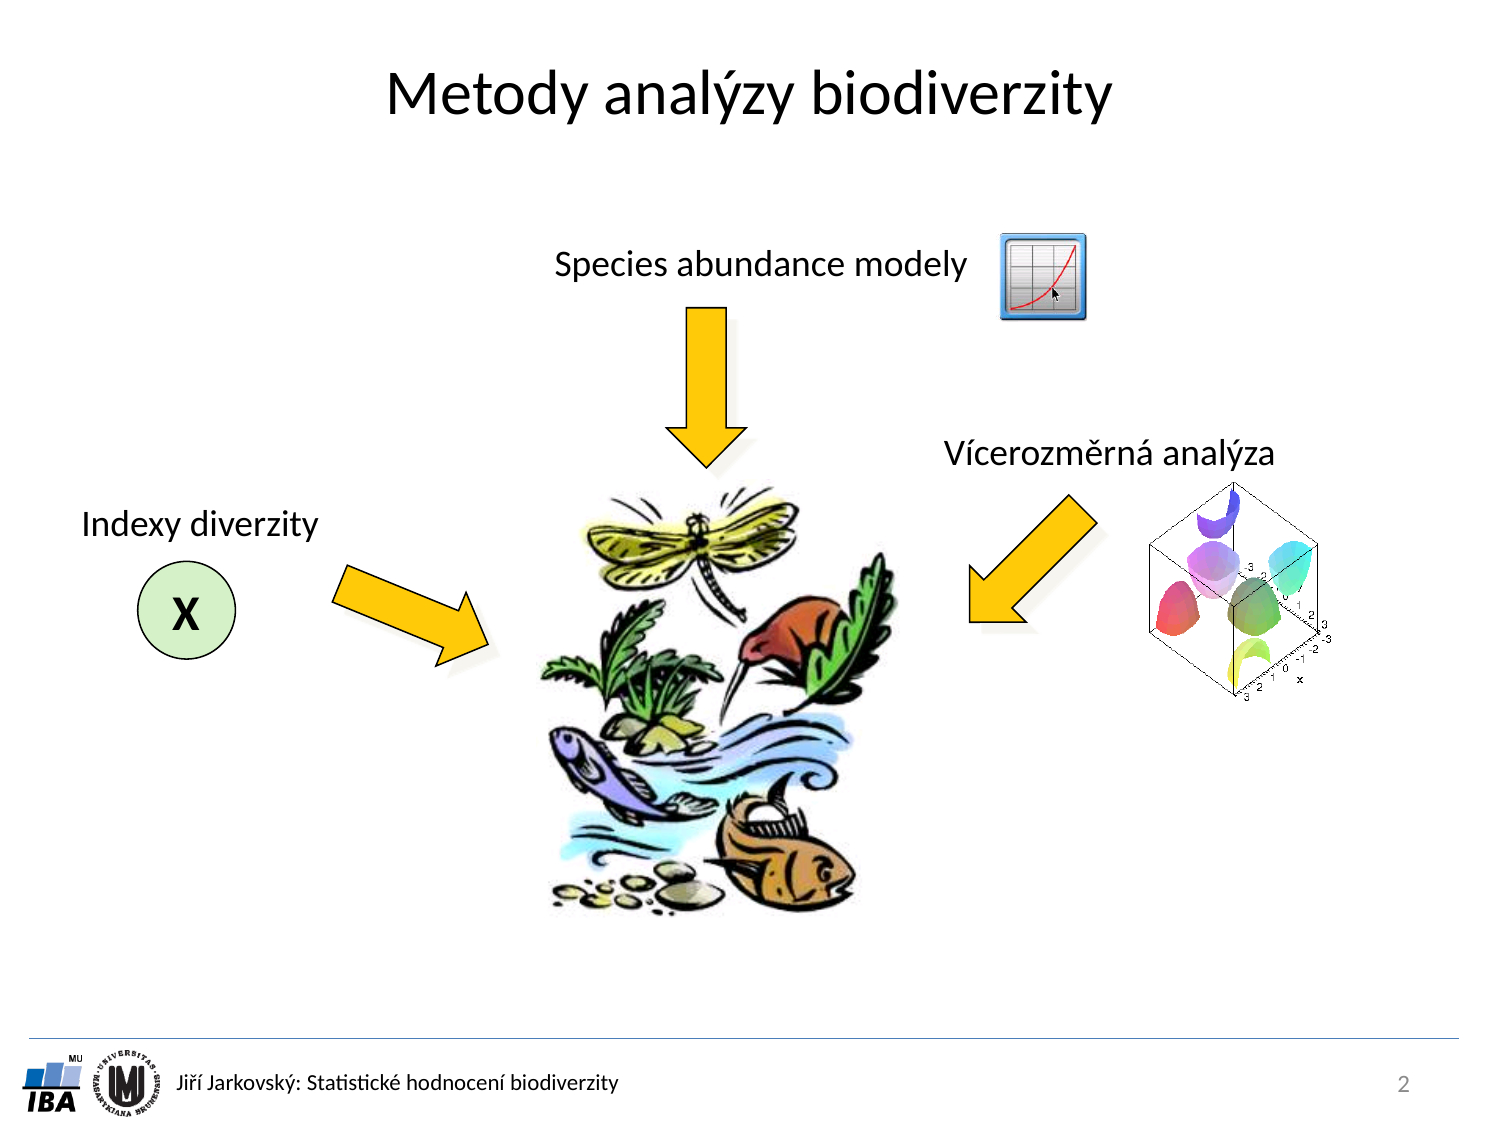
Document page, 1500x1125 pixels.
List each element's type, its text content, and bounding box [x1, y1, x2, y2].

title Metody analýzy biodiverzity [75, 42, 1425, 135]
text_box [969, 494, 1097, 623]
picture [536, 479, 903, 924]
picture [93, 1050, 160, 1117]
text_box Vícerozměrná analýza [929, 420, 1291, 481]
picture [1124, 474, 1343, 702]
picture [22, 1055, 82, 1112]
text_box X [137, 561, 236, 660]
picture [995, 230, 1088, 323]
text_box [332, 565, 489, 667]
text_box Indexy diverzity [66, 491, 335, 552]
text_box [666, 307, 747, 468]
slide_number 2 [1074, 1052, 1425, 1113]
text_box Species abundance modely [539, 231, 984, 292]
